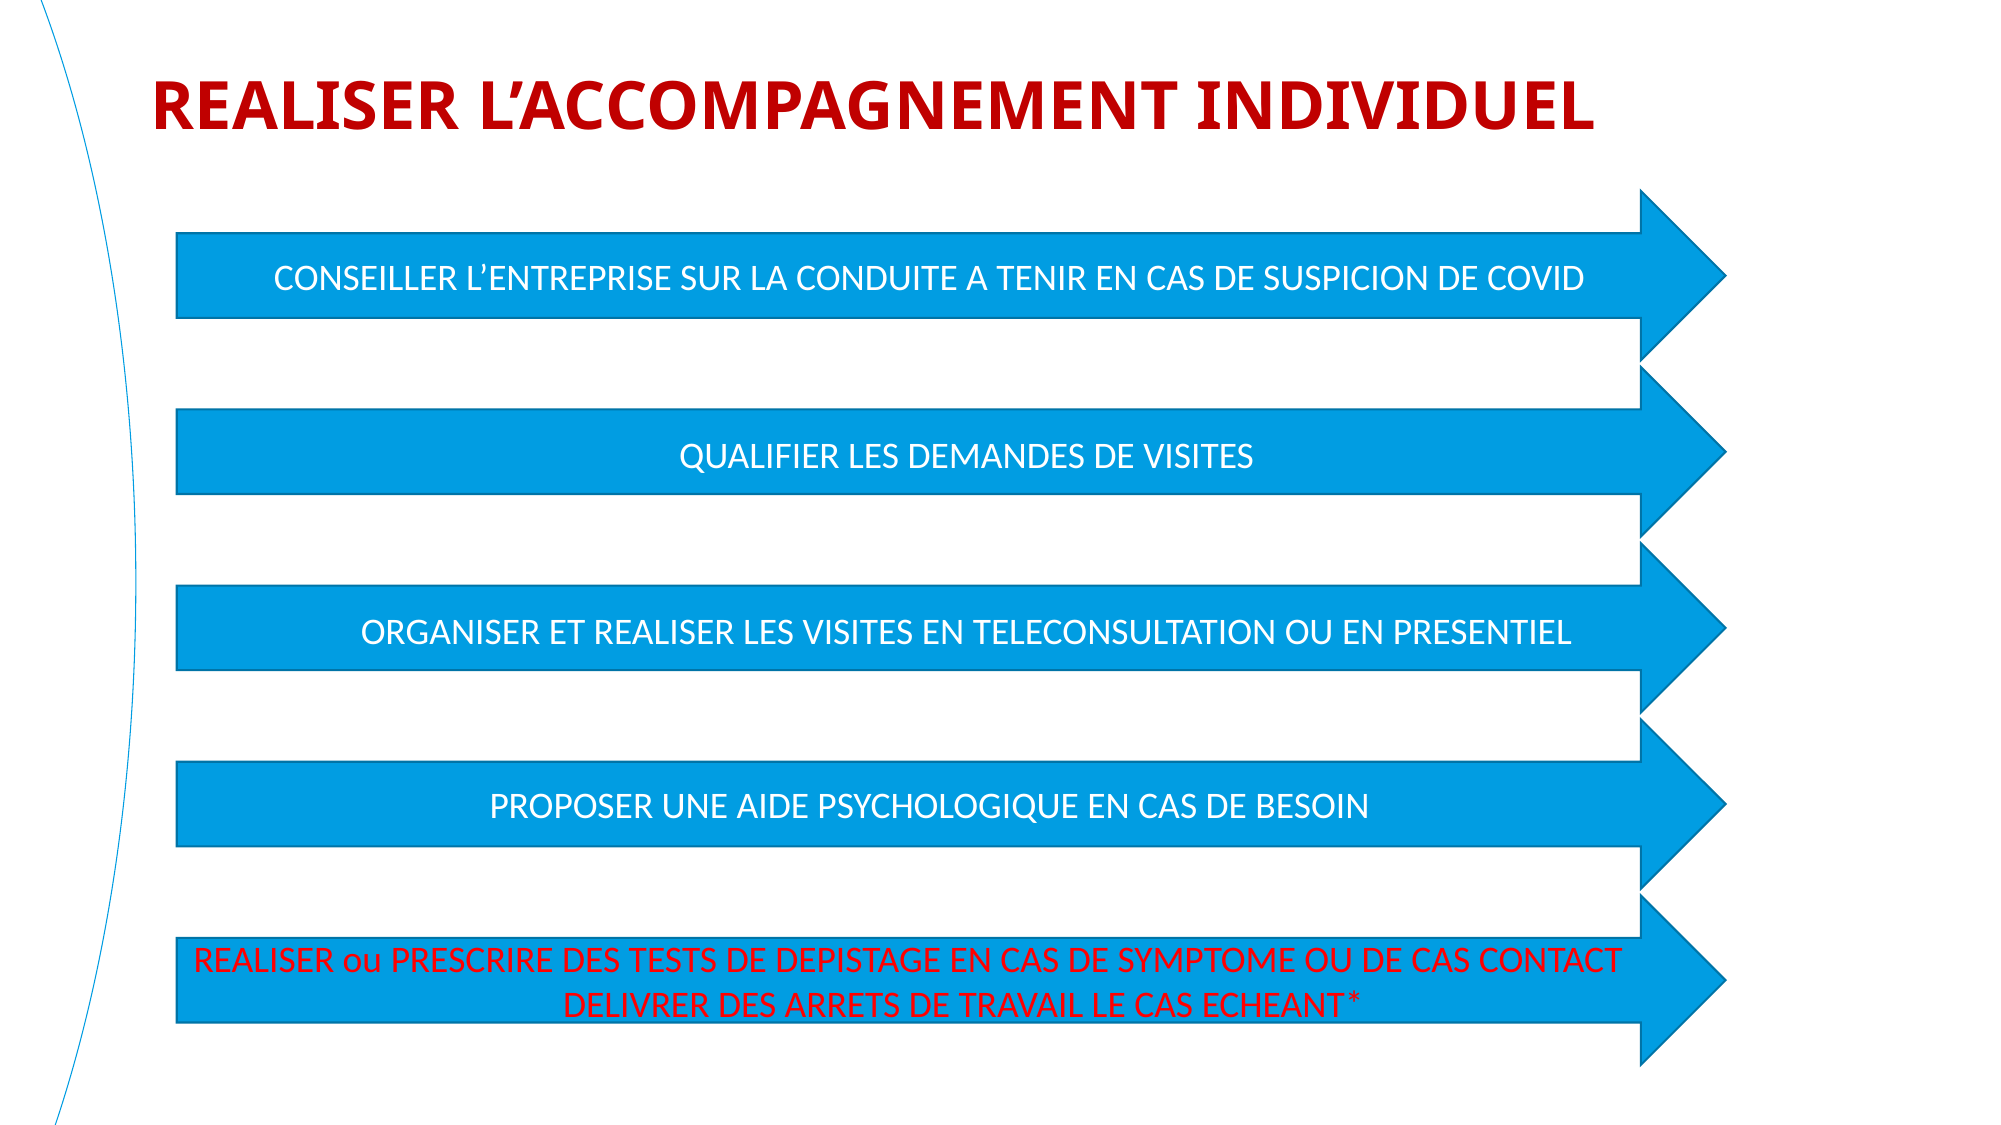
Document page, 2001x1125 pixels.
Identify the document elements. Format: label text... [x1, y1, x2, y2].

text_box QUALIFIER LES DEMANDES DE VISITES [175, 364, 1728, 539]
text_box REALISER ou PRESCRIRE DES TESTS DE DEPISTAGE EN CAS DE SYMPTOME OU DE CAS CONTACT DELIVRER DES ARRETS DE TRAVAIL LE CAS ECHEANT* [175, 893, 1728, 1068]
list REALISER L’ACCOMPAGNEMENT INDIVIDUEL [135, 64, 1689, 166]
text_box CONSEILLER L’ENTREPRISE SUR LA CONDUITE A TENIR EN CAS DE SUSPICION DE COVID [175, 188, 1728, 363]
text_box ORGANISER ET REALISER LES VISITES EN TELECONSULTATION OU EN PRESENTIEL [175, 540, 1728, 715]
text_box PROPOSER UNE AIDE PSYCHOLOGIQUE EN CAS DE BESOIN [175, 716, 1728, 892]
